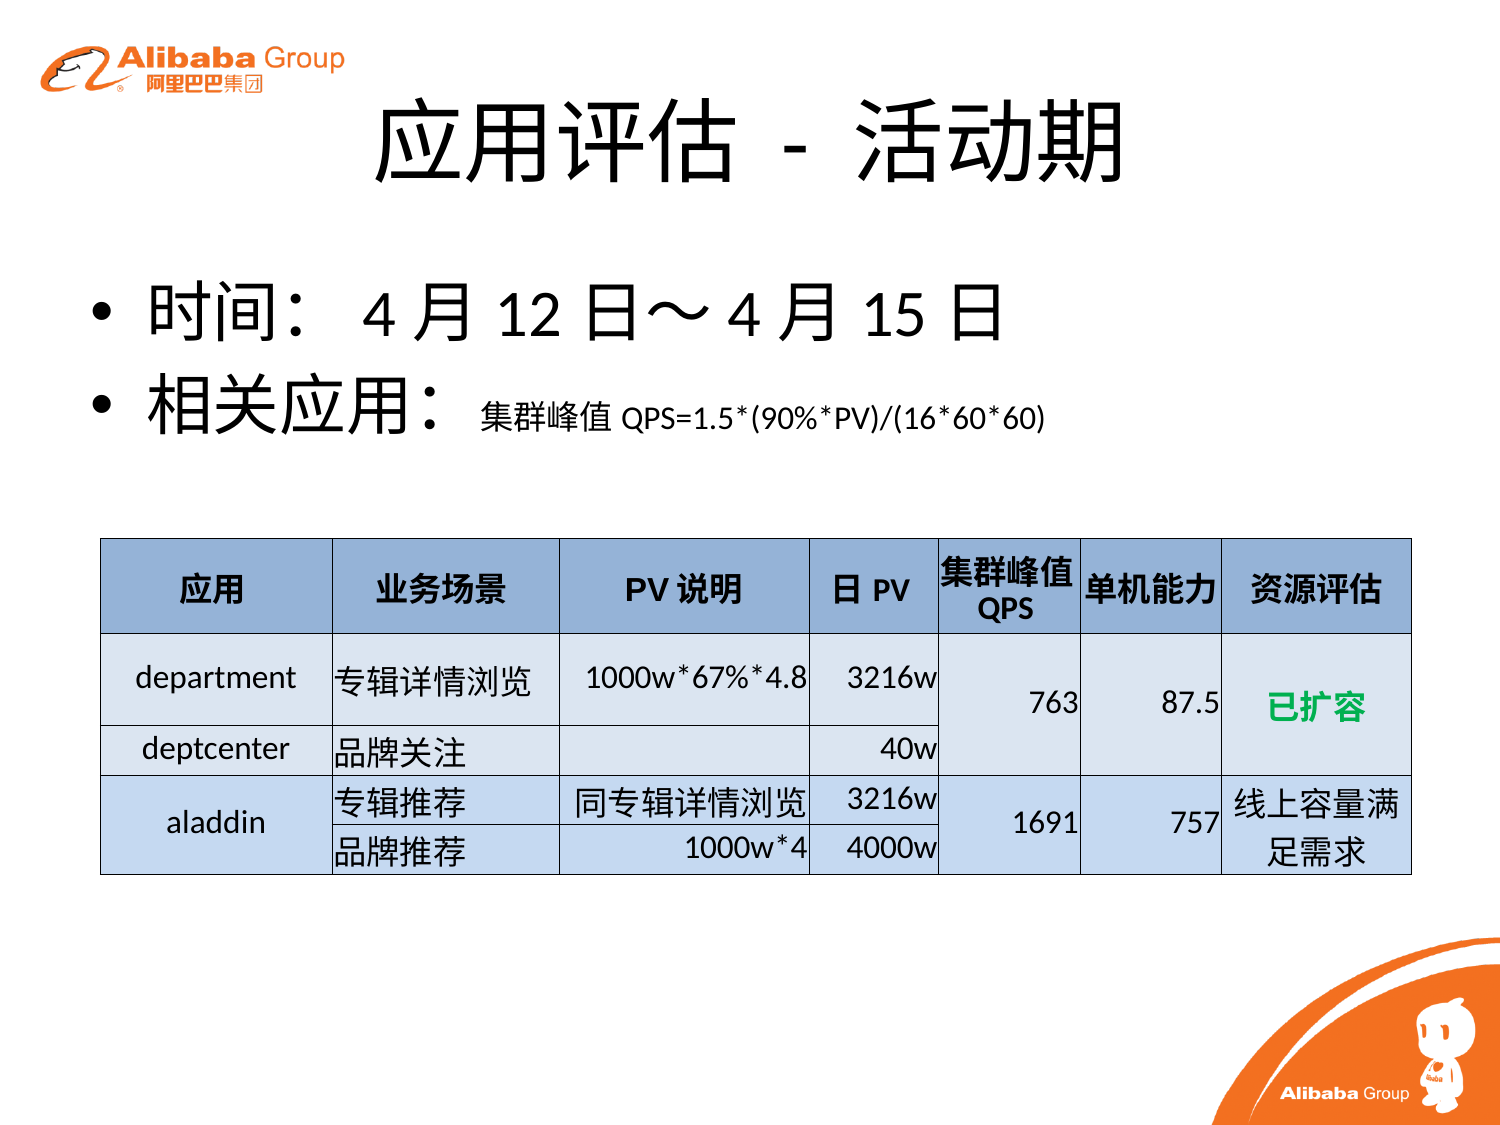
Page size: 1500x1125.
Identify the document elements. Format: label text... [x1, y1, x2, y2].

title 应用评估 - 活动期 [75, 45, 1425, 233]
table_cell 3216w [810, 634, 938, 725]
table_header 应用 [101, 539, 332, 633]
table_header 集群峰值QPS [939, 539, 1080, 633]
table_cell 1691 [939, 776, 1080, 874]
table_cell 87.5 [1081, 634, 1221, 775]
table_header PV说明 [560, 539, 809, 633]
table_cell 1000w*67%*4.8 [560, 634, 809, 725]
table_cell 4000w [810, 825, 938, 874]
table_cell 3216w [810, 776, 938, 824]
table_cell [560, 726, 809, 775]
table_cell department [101, 634, 332, 725]
picture [0, 0, 1500, 1125]
table_cell 线上容量满足需求 [1222, 776, 1411, 874]
table_cell aladdin [101, 776, 332, 874]
list 时间：4月12日～4月15日 相关应用：集群峰值QPS=1.5*(90%*PV)/(16*60*60) [75, 262, 1425, 1005]
table_cell 1000w*4 [560, 825, 809, 874]
table_cell deptcenter [101, 726, 332, 775]
table_header 业务场景 [333, 539, 559, 633]
table_cell 专辑推荐 [333, 776, 559, 824]
table_cell 品牌推荐 [333, 825, 559, 874]
table_cell 763 [939, 634, 1080, 775]
table_cell 757 [1081, 776, 1221, 874]
table_header 日PV [810, 539, 938, 633]
table_cell 40w [810, 726, 938, 775]
table_cell 已扩容 [1222, 634, 1411, 775]
table_cell 品牌关注 [333, 726, 559, 775]
table_header 资源评估 [1222, 539, 1411, 633]
table_cell 同专辑详情浏览 [560, 776, 809, 824]
table_cell 专辑详情浏览 [333, 634, 559, 725]
table_header 单机能力 [1081, 539, 1221, 633]
